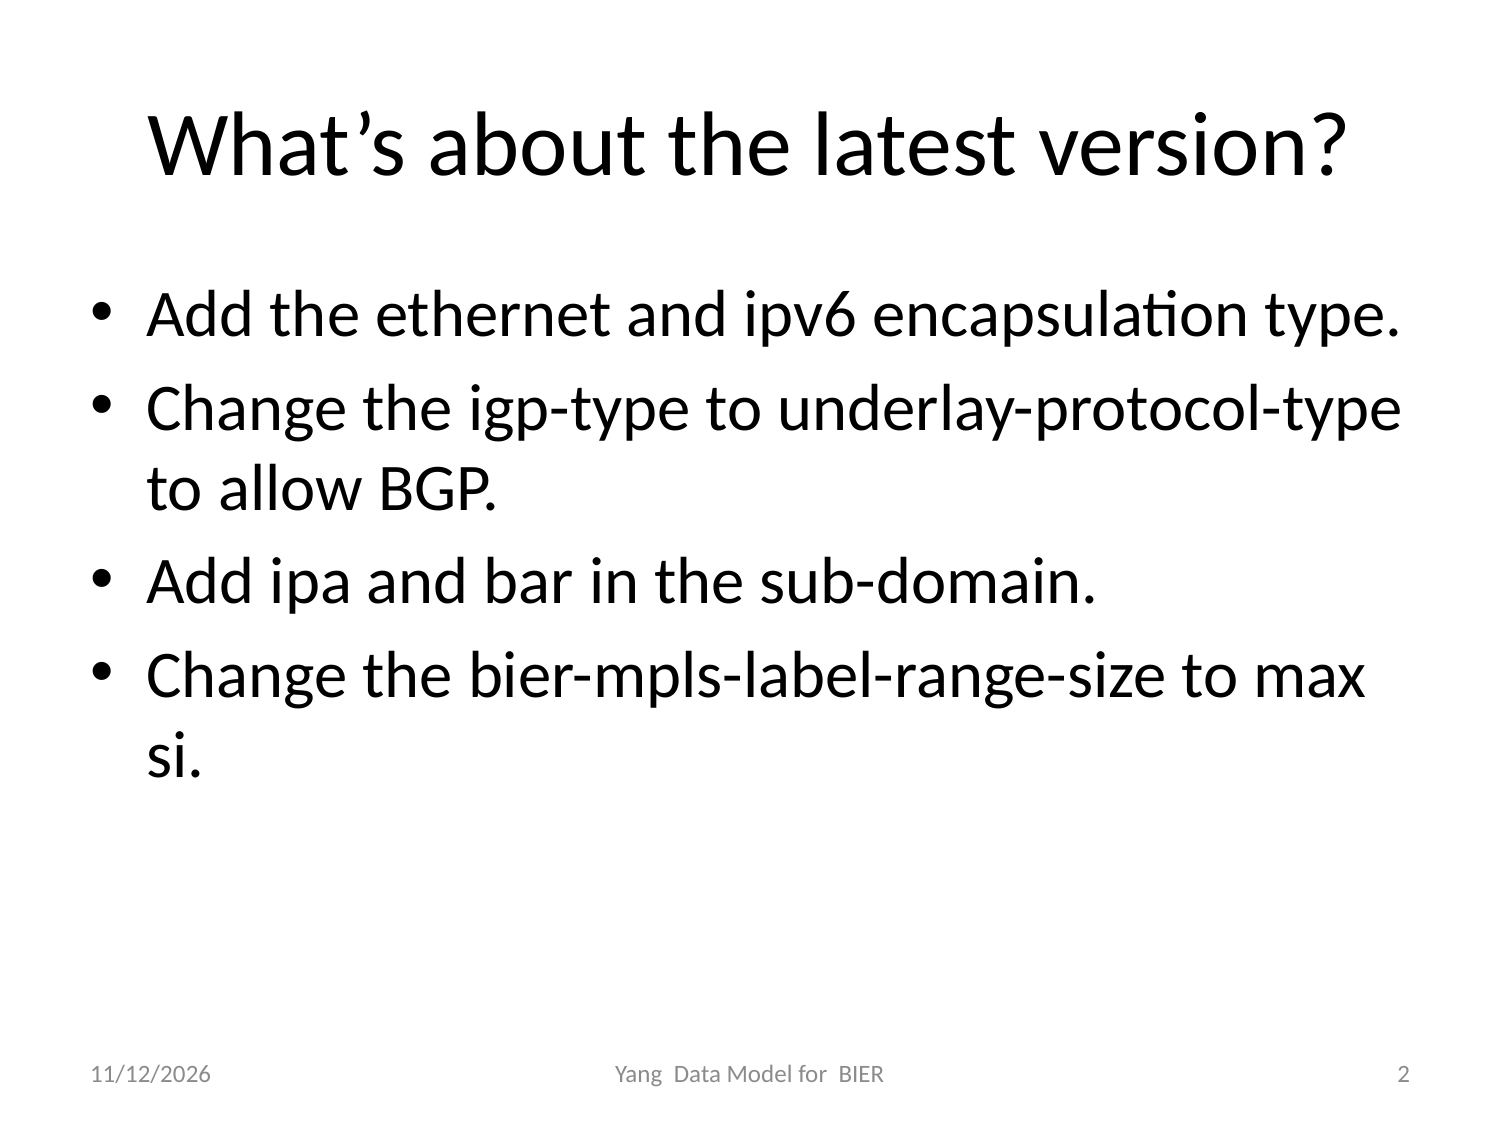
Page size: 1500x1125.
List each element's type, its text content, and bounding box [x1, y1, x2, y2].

list Add the ethernet and ipv6 encapsulation type. Change the igp-type to underlay-protocol-type to allow BGP. Add ipa and bar in the sub-domain. Change the bier-mpls-label-range-size to max si. [75, 262, 1447, 1005]
title What’s about the latest version? [75, 45, 1425, 233]
slide_number 2 [1074, 1042, 1425, 1103]
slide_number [75, 1042, 425, 1103]
footer Yang Data Model for BIER [512, 1042, 988, 1103]
